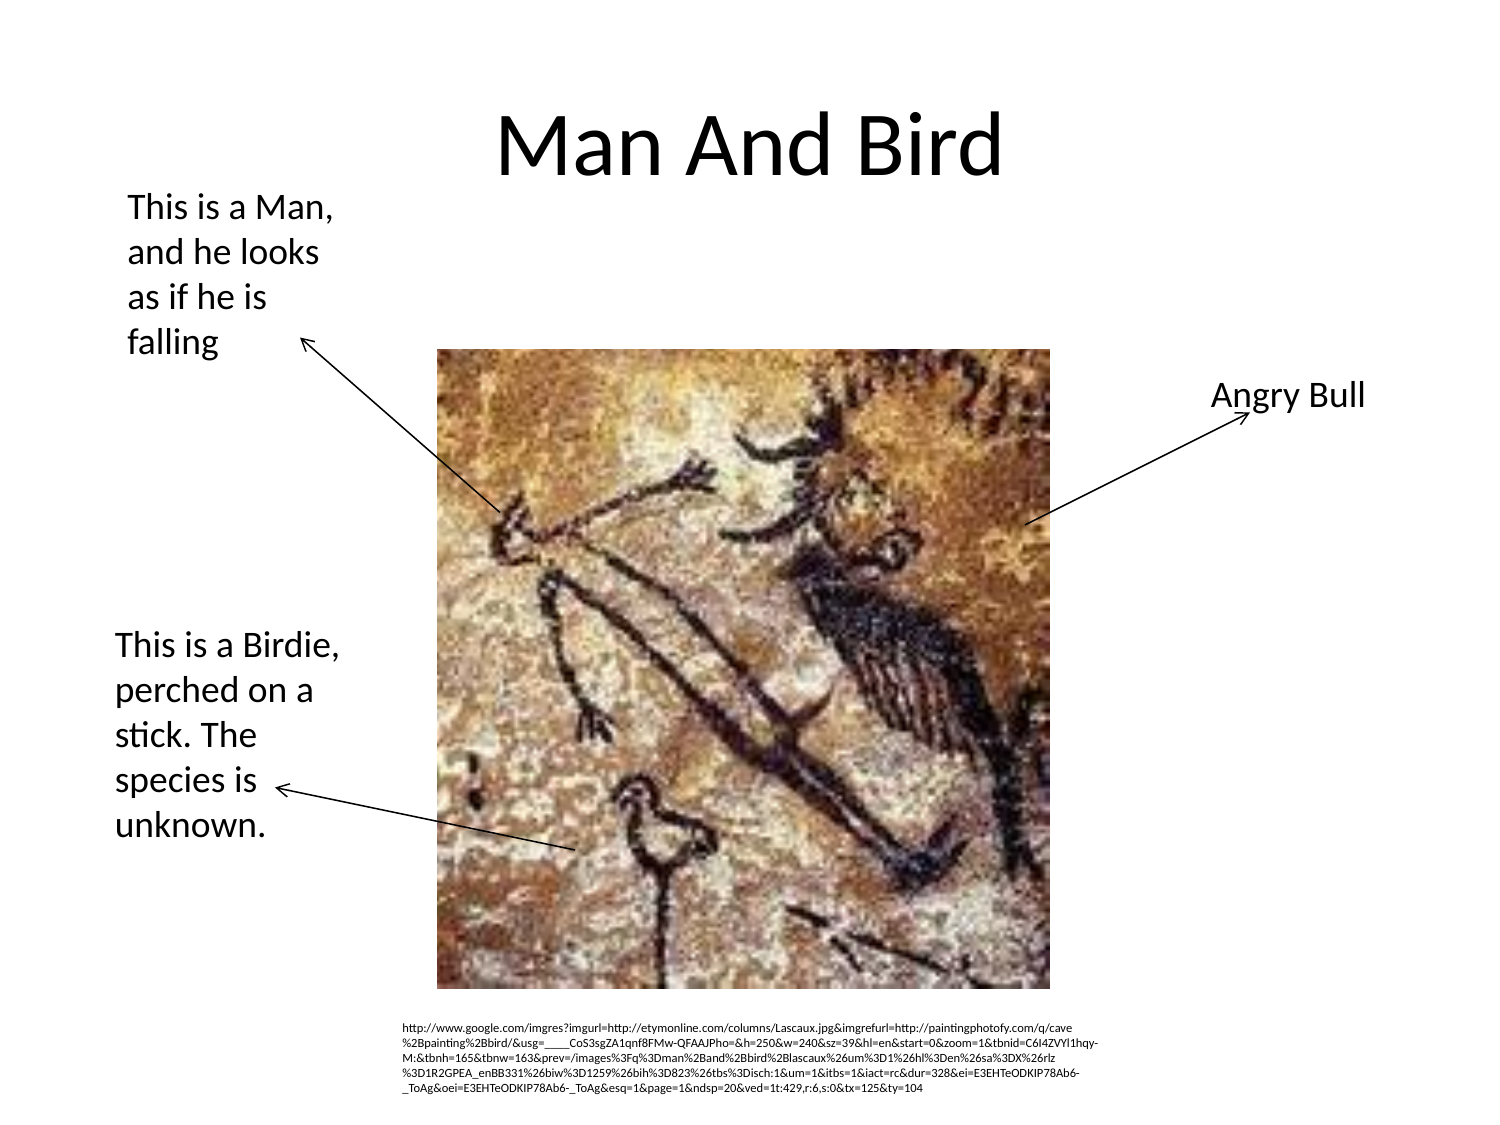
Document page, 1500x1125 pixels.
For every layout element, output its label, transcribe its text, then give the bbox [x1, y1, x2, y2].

title Man And Bird [75, 45, 1425, 233]
text_box http://www.google.com/imgres?imgurl=http://etymonline.com/columns/Lascaux.jpg&imgrefurl=http://paintingphotofy.com/q/cave%2Bpainting%2Bbird/&usg=____CoS3sgZA1qnf8FMw-QFAAJPho=&h=250&w=240&sz=39&hl=en&start=0&zoom=1&tbnid=C6I4ZVYl1hqy-M:&tbnh=165&tbnw=163&prev=/images%3Fq%3Dman%2Band%2Bbird%2Blascaux%26um%3D1%26hl%3Den%26sa%3DX%26rlz%3D1R2GPEA_enBB331%26biw%3D1259%26bih%3D823%26tbs%3Disch:1&um=1&itbs=1&iact=rc&dur=328&ei=E3EHTeODKIP78Ab6-_ToAg&oei=E3EHTeODKIP78Ab6-_ToAg&esq=1&page=1&ndsp=20&ved=1t:429,r:6,s:0&tx=125&ty=104 [387, 1012, 1138, 1103]
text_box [299, 337, 501, 513]
text_box This is a Man, and he looks as if he is falling [112, 174, 363, 370]
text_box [274, 787, 576, 851]
text_box This is a Birdie, perched on a stick. The species is unknown. [99, 612, 363, 853]
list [437, 349, 1051, 990]
text_box Angry Bull [1187, 362, 1450, 423]
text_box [1024, 412, 1251, 526]
